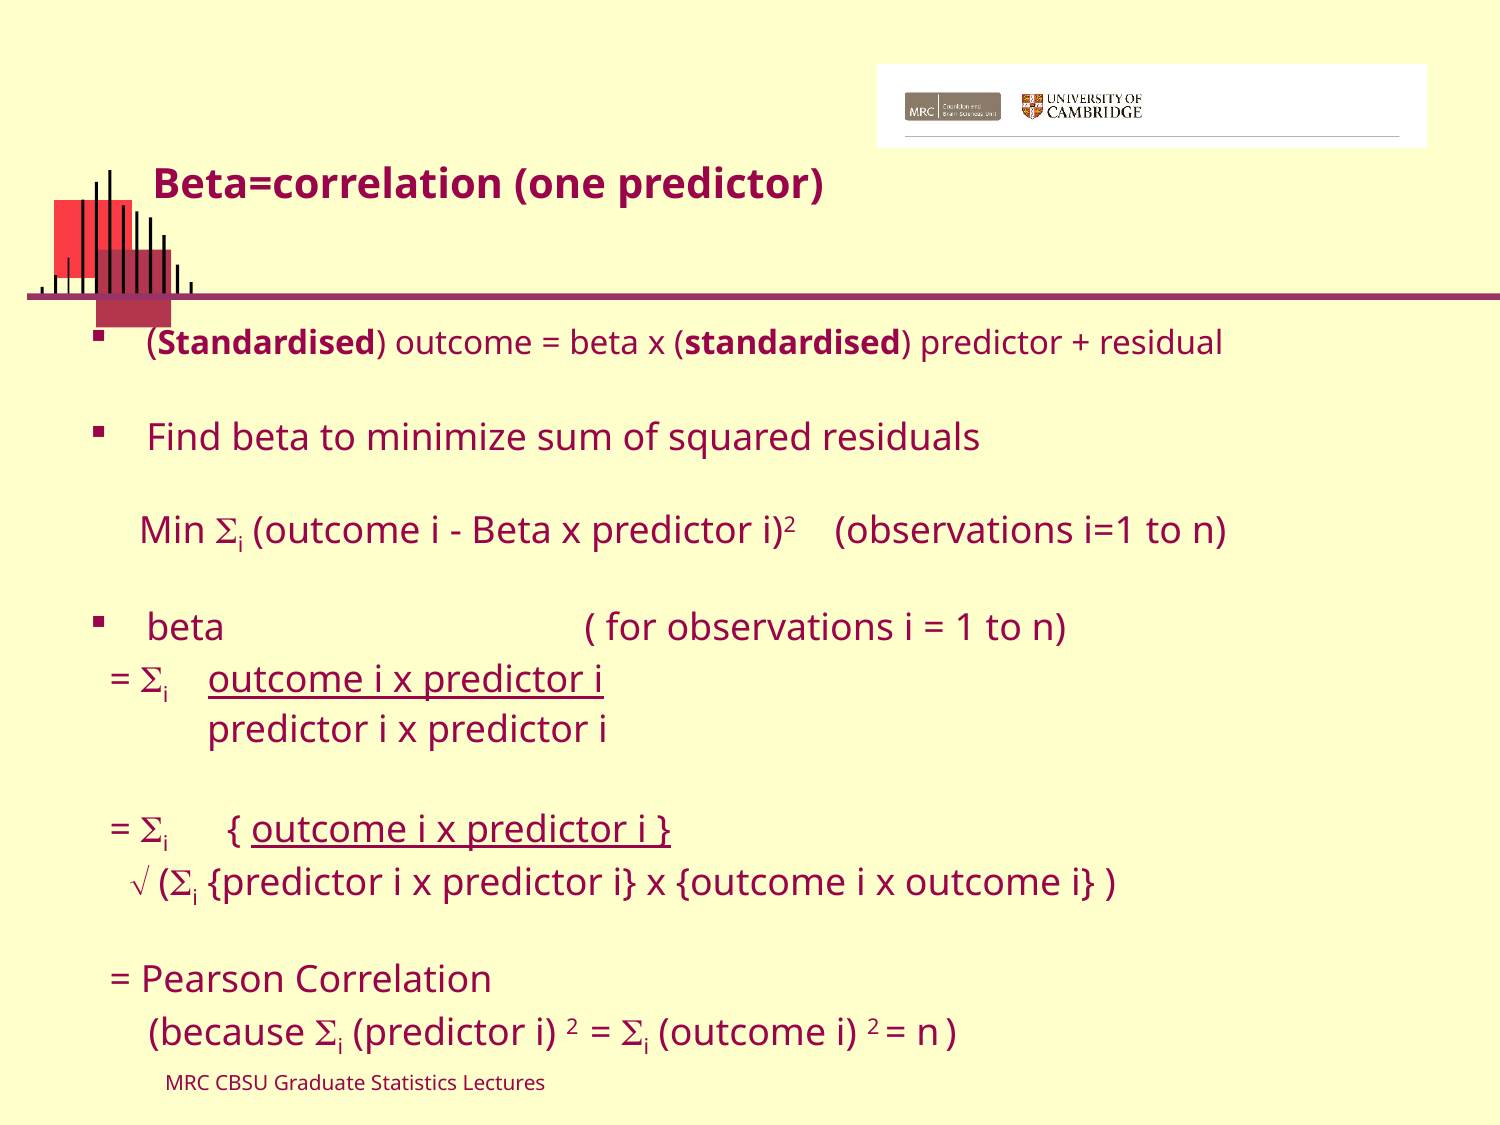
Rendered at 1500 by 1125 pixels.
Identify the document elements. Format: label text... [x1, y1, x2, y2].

picture [877, 64, 1427, 148]
list (Standardised) outcome = beta x (standardised) predictor + residual Find beta to minimize sum of squared residuals Min i (outcome i - Beta x predictor i)2 (observations i=1 to n) beta ( for observations i = 1 to n) = i outcome i x predictor i predictor i x predictor i = i { outcome i x predictor i }  (i {predictor i x predictor i} x {outcome i x outcome i} ) = Pearson Correlation (because i (predictor i) 2 = i (outcome i) 2 = n ) [75, 262, 1425, 1038]
footer MRC CBSU Graduate Statistics Lectures [149, 1062, 988, 1101]
title Beta=correlation (one predictor) [137, 137, 988, 233]
